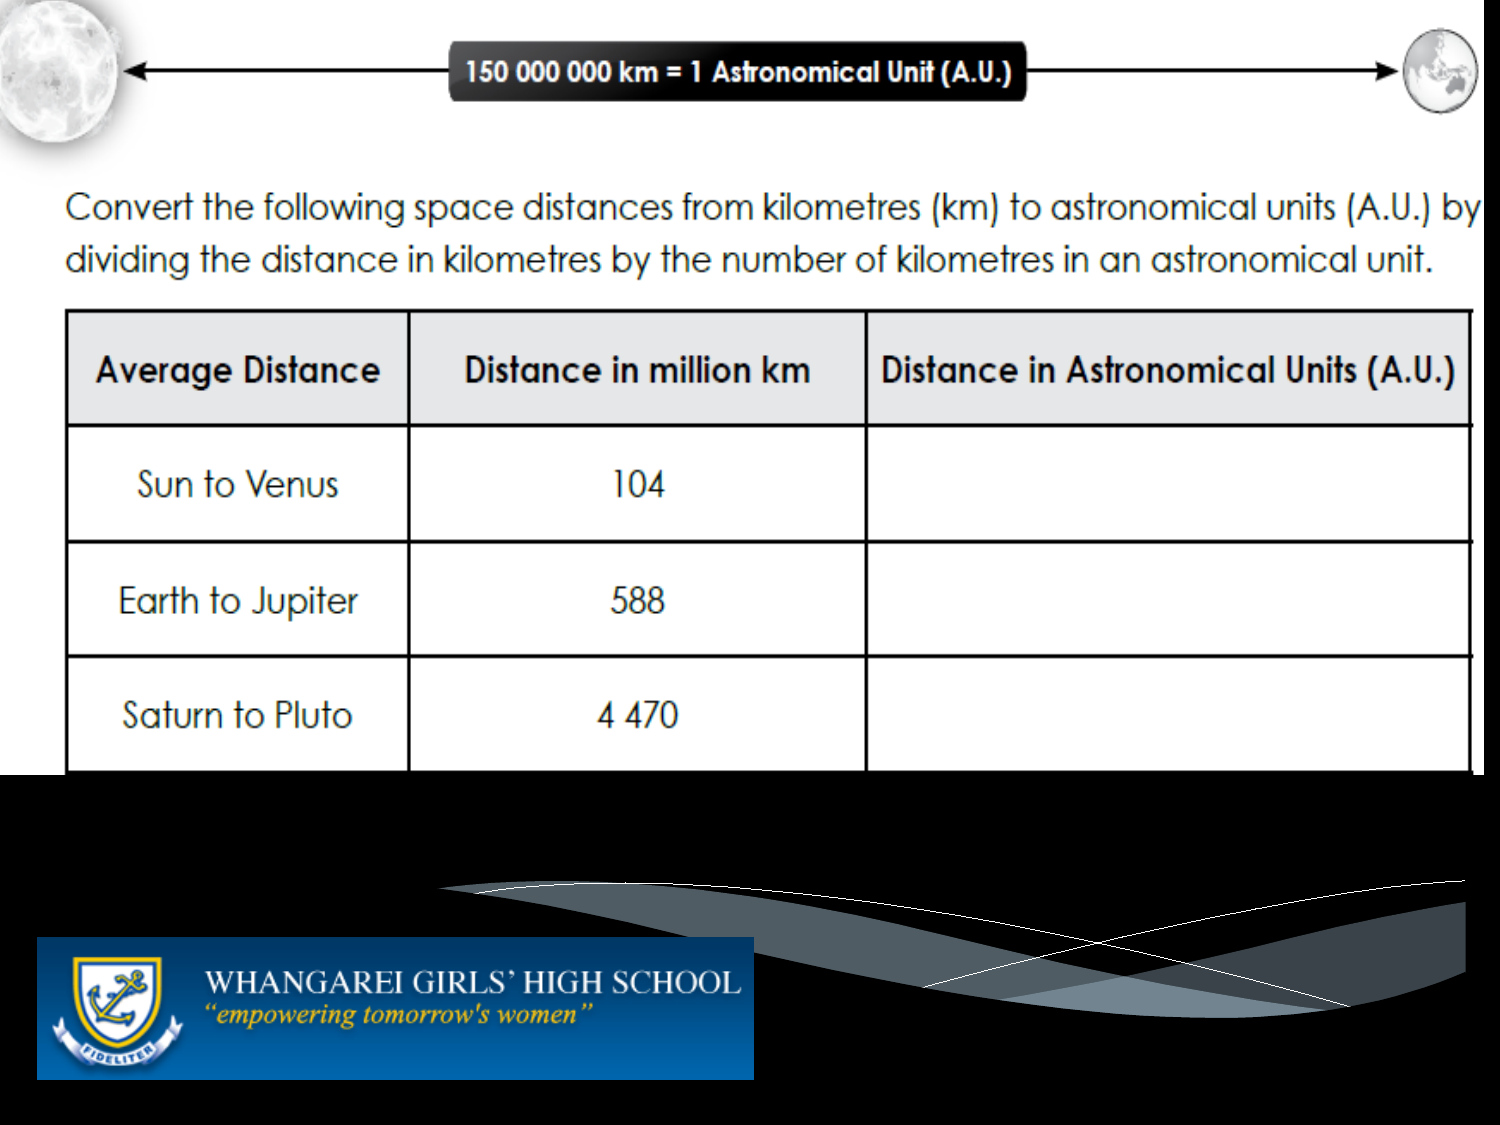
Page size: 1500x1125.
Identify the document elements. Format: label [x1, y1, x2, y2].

picture [0, 0, 1484, 776]
picture [37, 937, 754, 1080]
